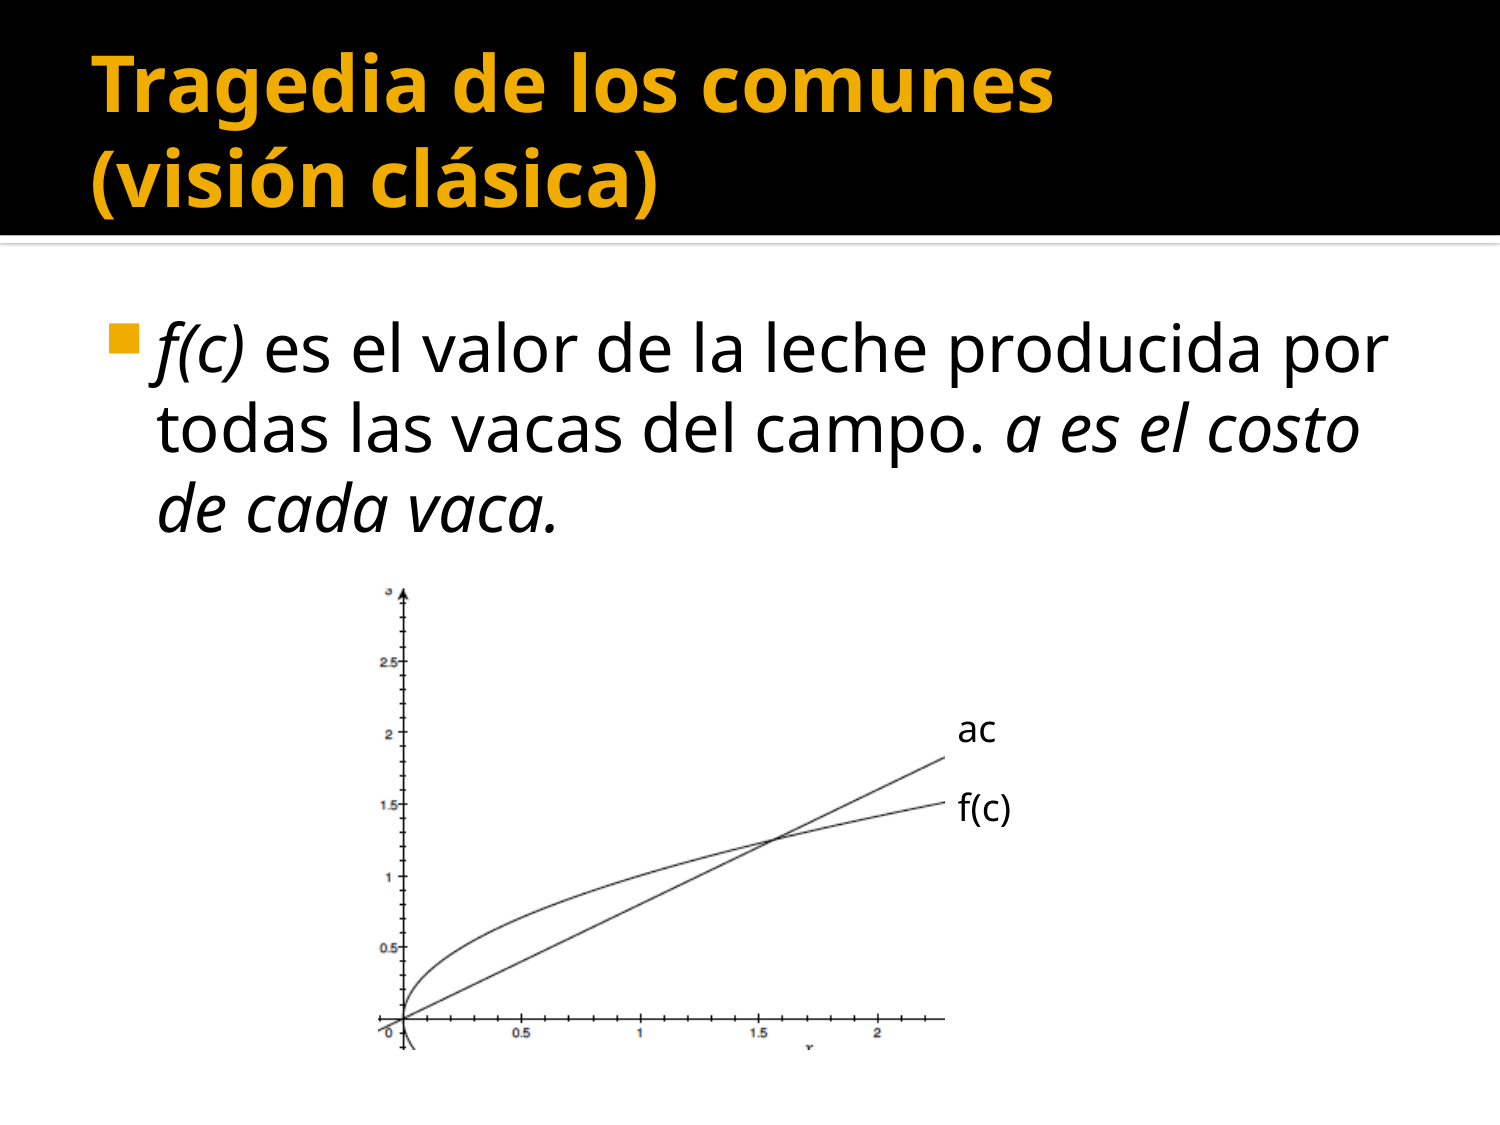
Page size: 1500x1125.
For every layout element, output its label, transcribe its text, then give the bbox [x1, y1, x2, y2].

text_box f(c) [948, 776, 1026, 837]
list f(c) es el valor de la leche producida por todas las vacas del campo. a es el costo de cada vaca. [75, 291, 1425, 1050]
title Tragedia de los comunes (visión clásica) [75, 25, 1425, 231]
picture [378, 587, 945, 1050]
text_box ac [948, 698, 1011, 758]
